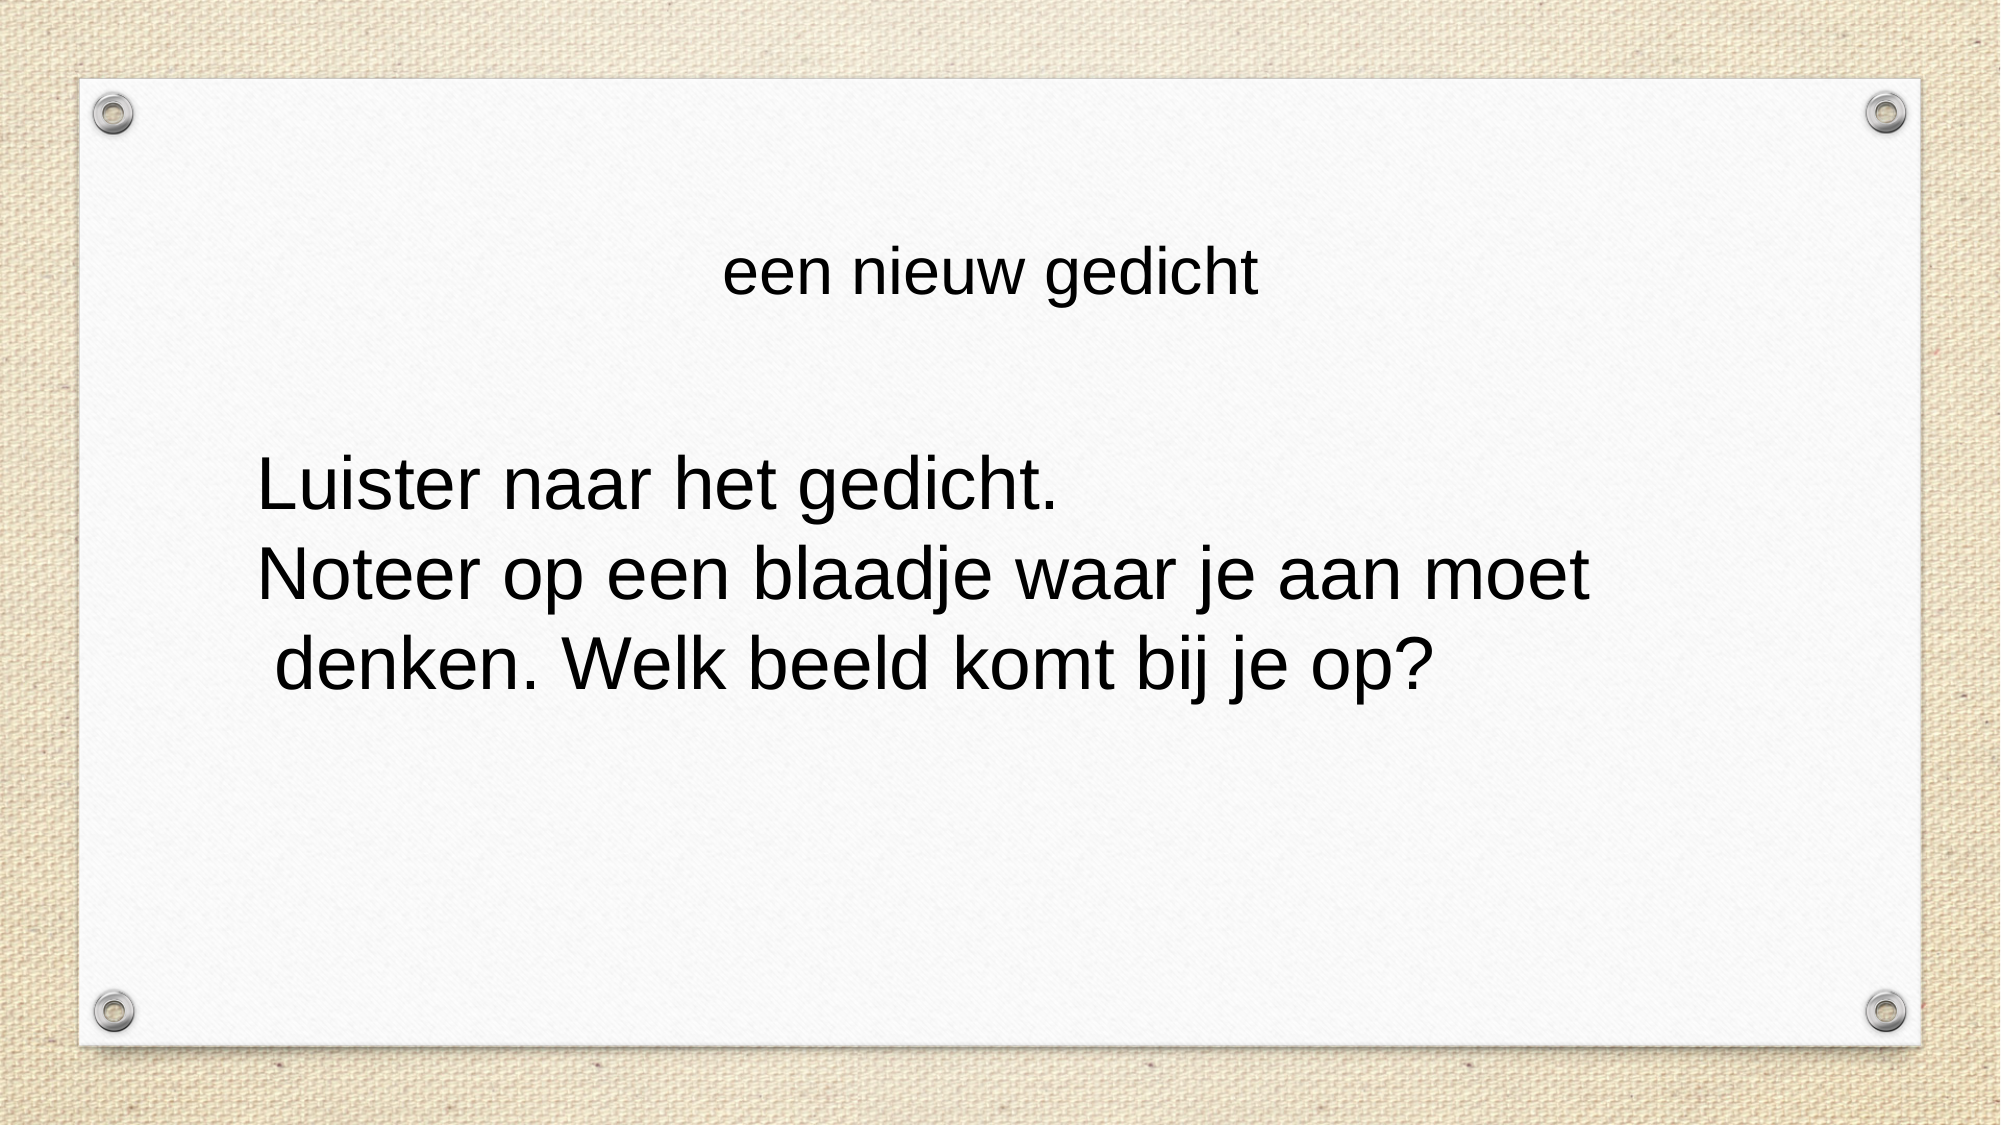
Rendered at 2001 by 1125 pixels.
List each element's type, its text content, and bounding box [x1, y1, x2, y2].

picture [0, 0, 2001, 1125]
title een nieuw gedicht [212, 161, 1788, 375]
list Luister naar het gedicht. Noteer op een blaadje waar je aan moet denken. Welk beeld komt bij je op? [212, 419, 1788, 965]
